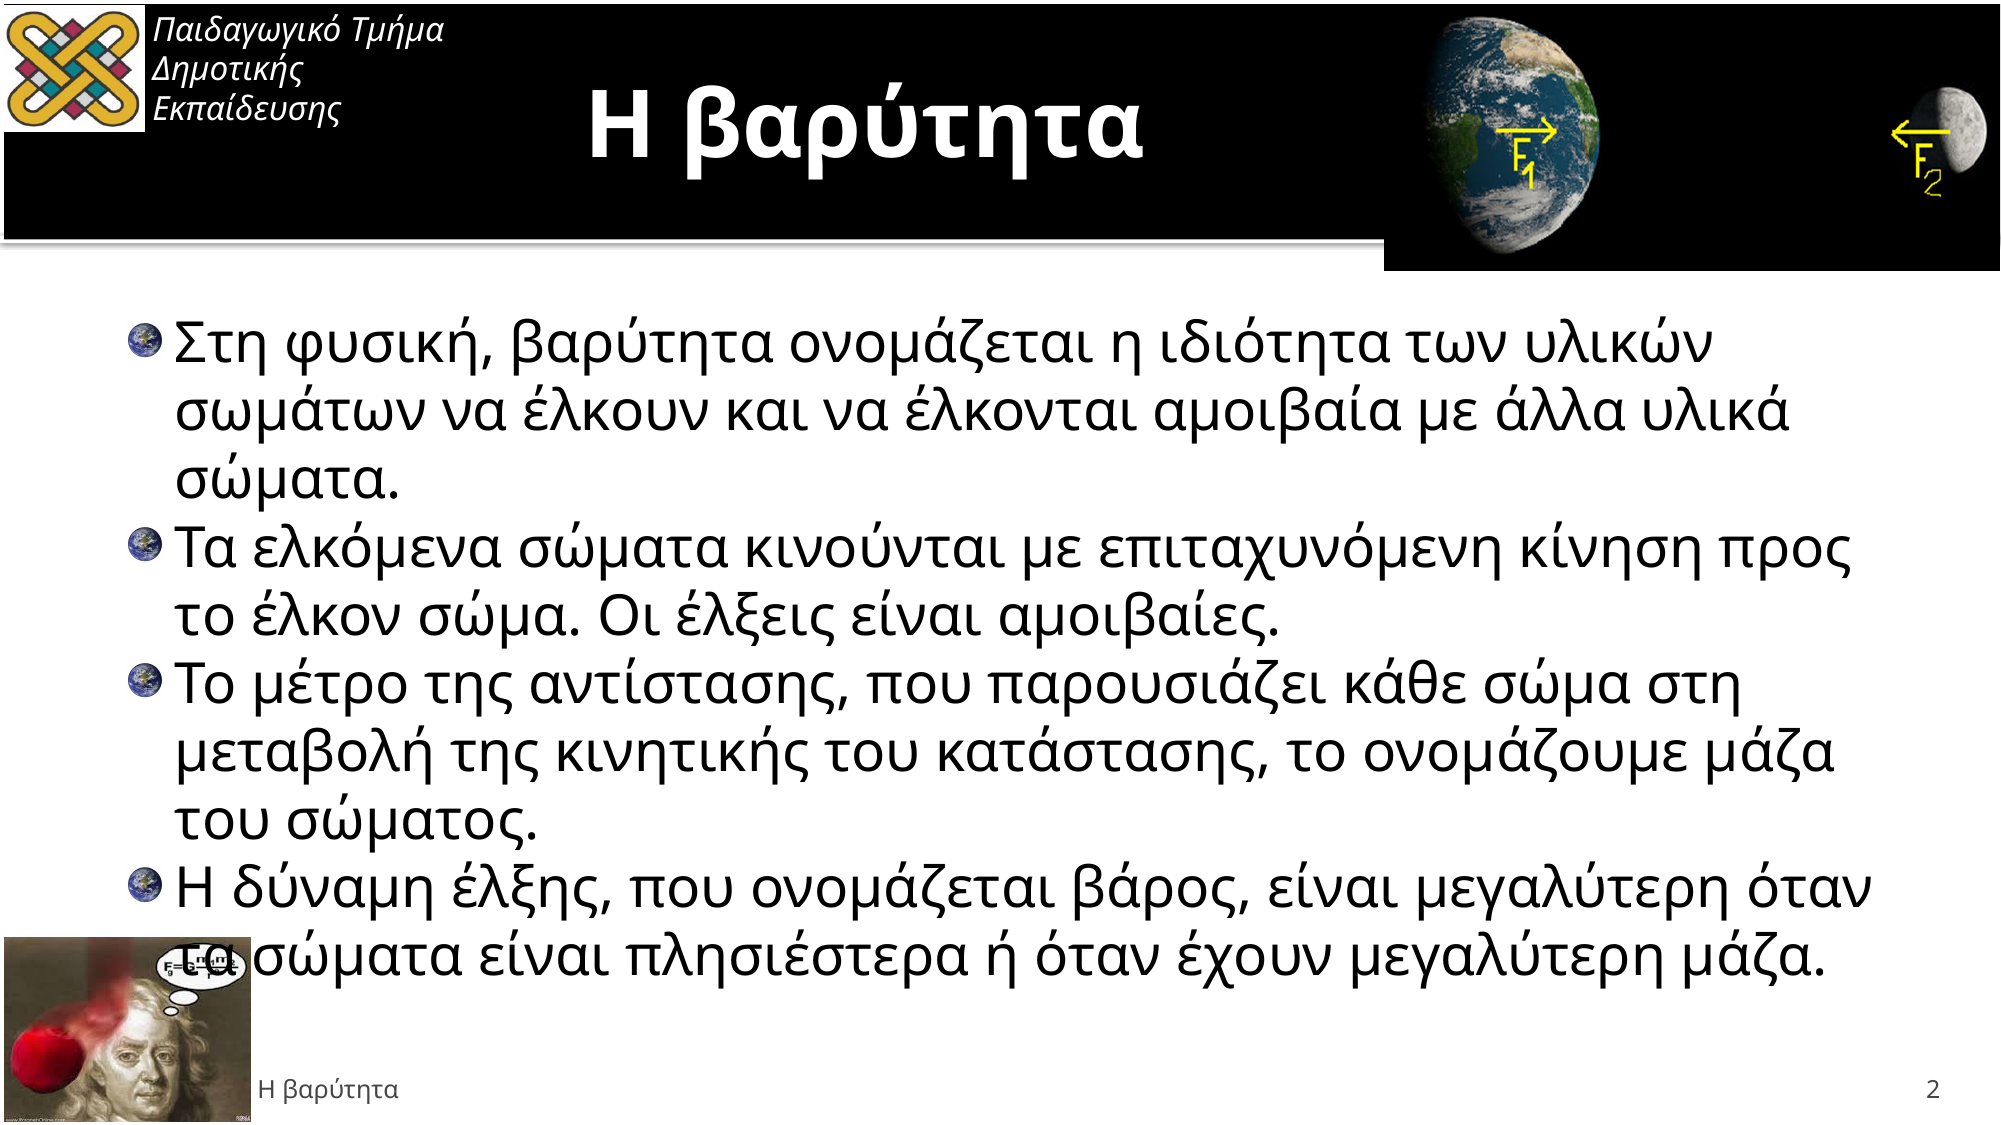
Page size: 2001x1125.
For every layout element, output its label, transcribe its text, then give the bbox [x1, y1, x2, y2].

picture [0, 5, 145, 132]
picture [126, 865, 164, 904]
picture [126, 525, 164, 563]
list Στη φυσική, βαρύτητα ονομάζεται η ιδιότητα των υλικών σωμάτων να έλκουν και να έλκονται αμοιβαία με άλλα υλικά σώματα. Τα ελκόμενα σώματα κινούνται με επιταχυνόμενη κίνηση προς το έλκον σώμα. Οι έλξεις είναι αμοιβαίες. Το μέτρο της αντίστασης, που παρουσιάζει κάθε σώμα στη μεταβολή της κινητικής του κατάστασης, το ονομάζουμε μάζα του σώματος. Η δύναμη έλξης, που ονομάζεται βάρος, είναι μεγαλύτερη όταν τα σώματα είναι πλησιέστερα ή όταν έχουν μεγαλύτερη μάζα. [99, 291, 1900, 1050]
footer Η βαρύτητα [249, 1062, 1783, 1108]
slide_number 2 [1794, 1062, 1955, 1108]
picture [126, 321, 164, 359]
title Η βαρύτητα [569, 23, 1378, 218]
picture [126, 661, 164, 699]
picture [1384, 4, 2000, 271]
picture [4, 937, 251, 1122]
